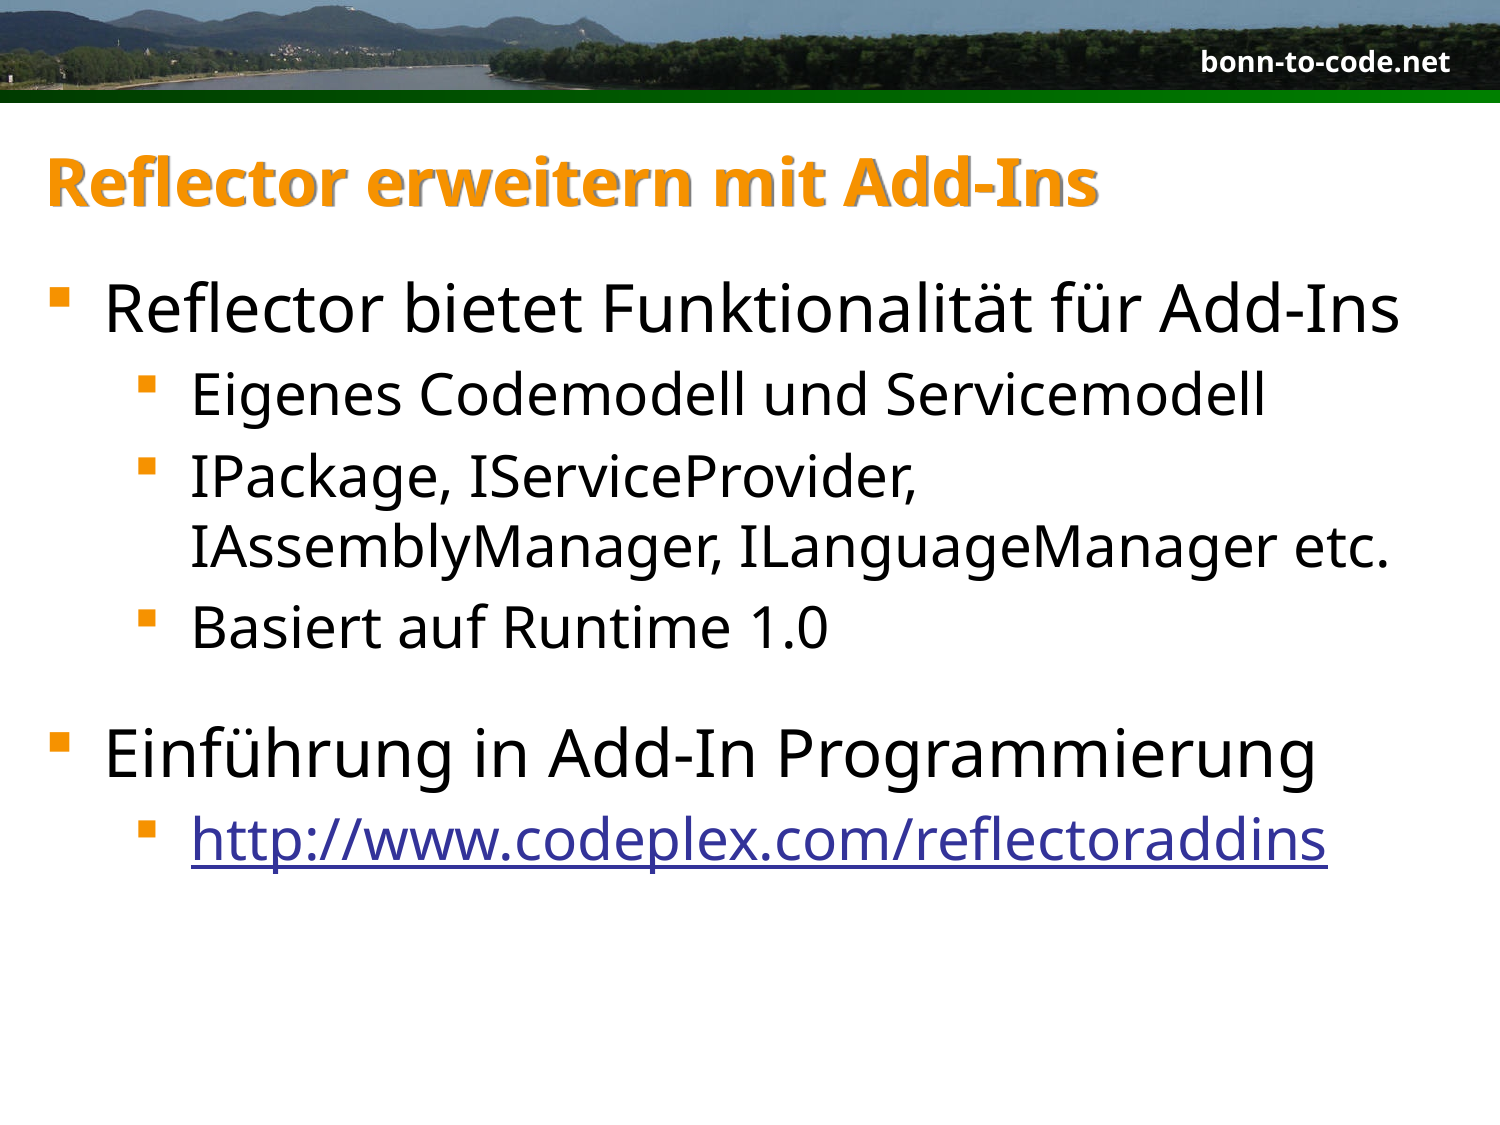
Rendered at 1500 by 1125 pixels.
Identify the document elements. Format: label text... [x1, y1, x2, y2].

title Reflector erweitern mit Add-Ins [29, 101, 1471, 257]
list Reflector bietet Funktionalität für Add-Ins Eigenes Codemodell und Servicemodell IPackage, IServiceProvider, IAssemblyManager, ILanguageManager etc. Basiert auf Runtime 1.0 Einführung in Add-In Programmierung http://www.codeplex.com/reflectoraddins [29, 257, 1471, 1114]
picture [0, 0, 1500, 90]
